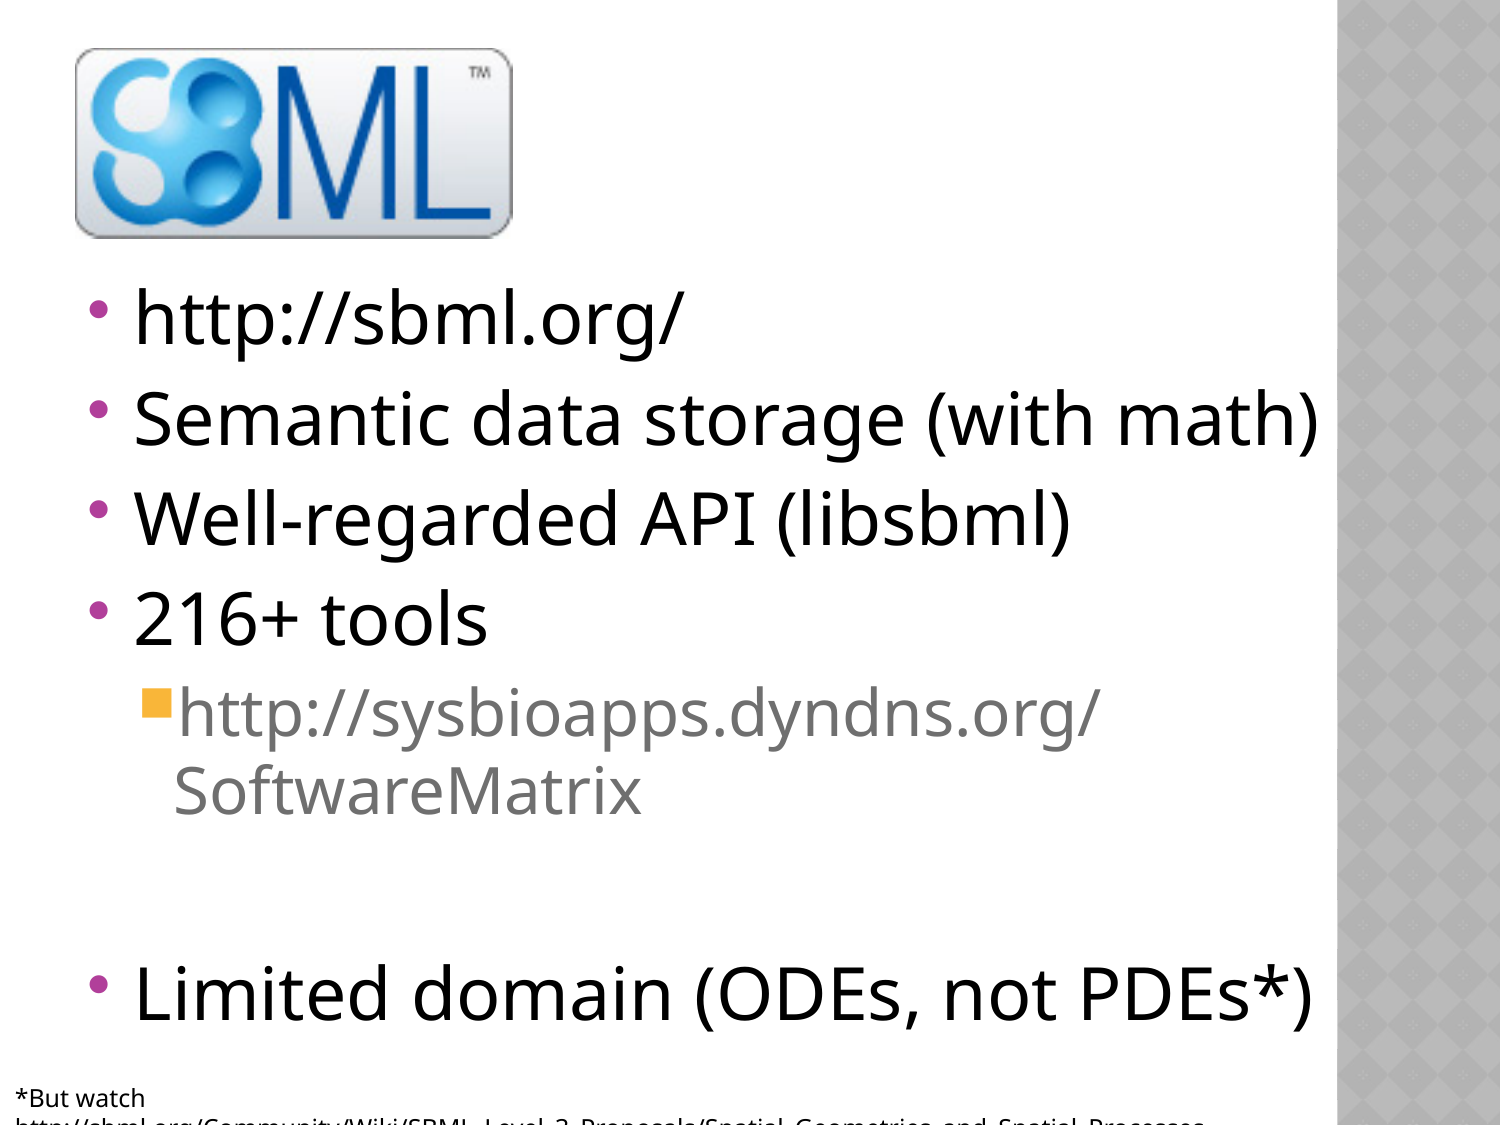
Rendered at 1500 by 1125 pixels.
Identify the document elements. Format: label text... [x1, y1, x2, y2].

list http://sbml.org/ Semantic data storage (with math) Well-regarded API (libsbml) 216+ tools http://sysbioapps.dyndns.org/SoftwareMatrix Limited domain (ODEs, not PDEs*) [75, 264, 1338, 1059]
picture [74, 47, 513, 239]
text_box *But watch http://sbml.org/Community/Wiki/SBML_Level_3_Proposals/Spatial_Geometries_and_Spatial_Processes [0, 1074, 1338, 1125]
